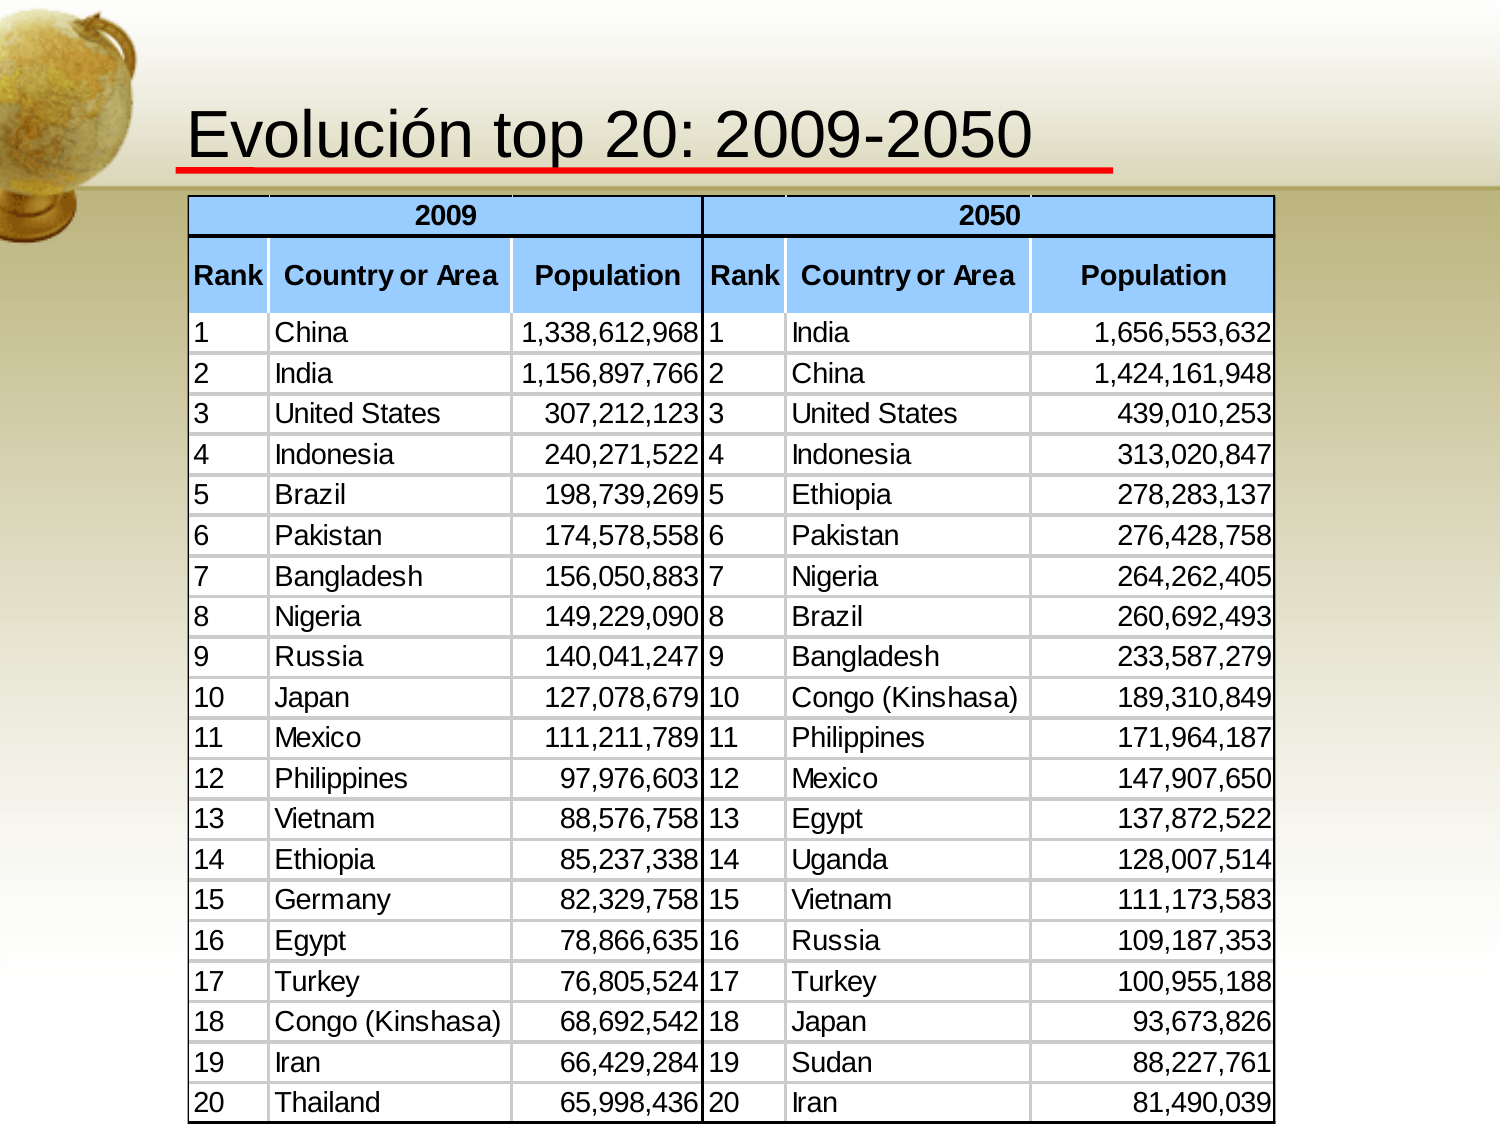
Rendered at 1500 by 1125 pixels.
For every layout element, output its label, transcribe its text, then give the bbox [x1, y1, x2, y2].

picture [0, 0, 1500, 1125]
title Evolución top 20: 2009-2050 [170, 36, 1436, 179]
